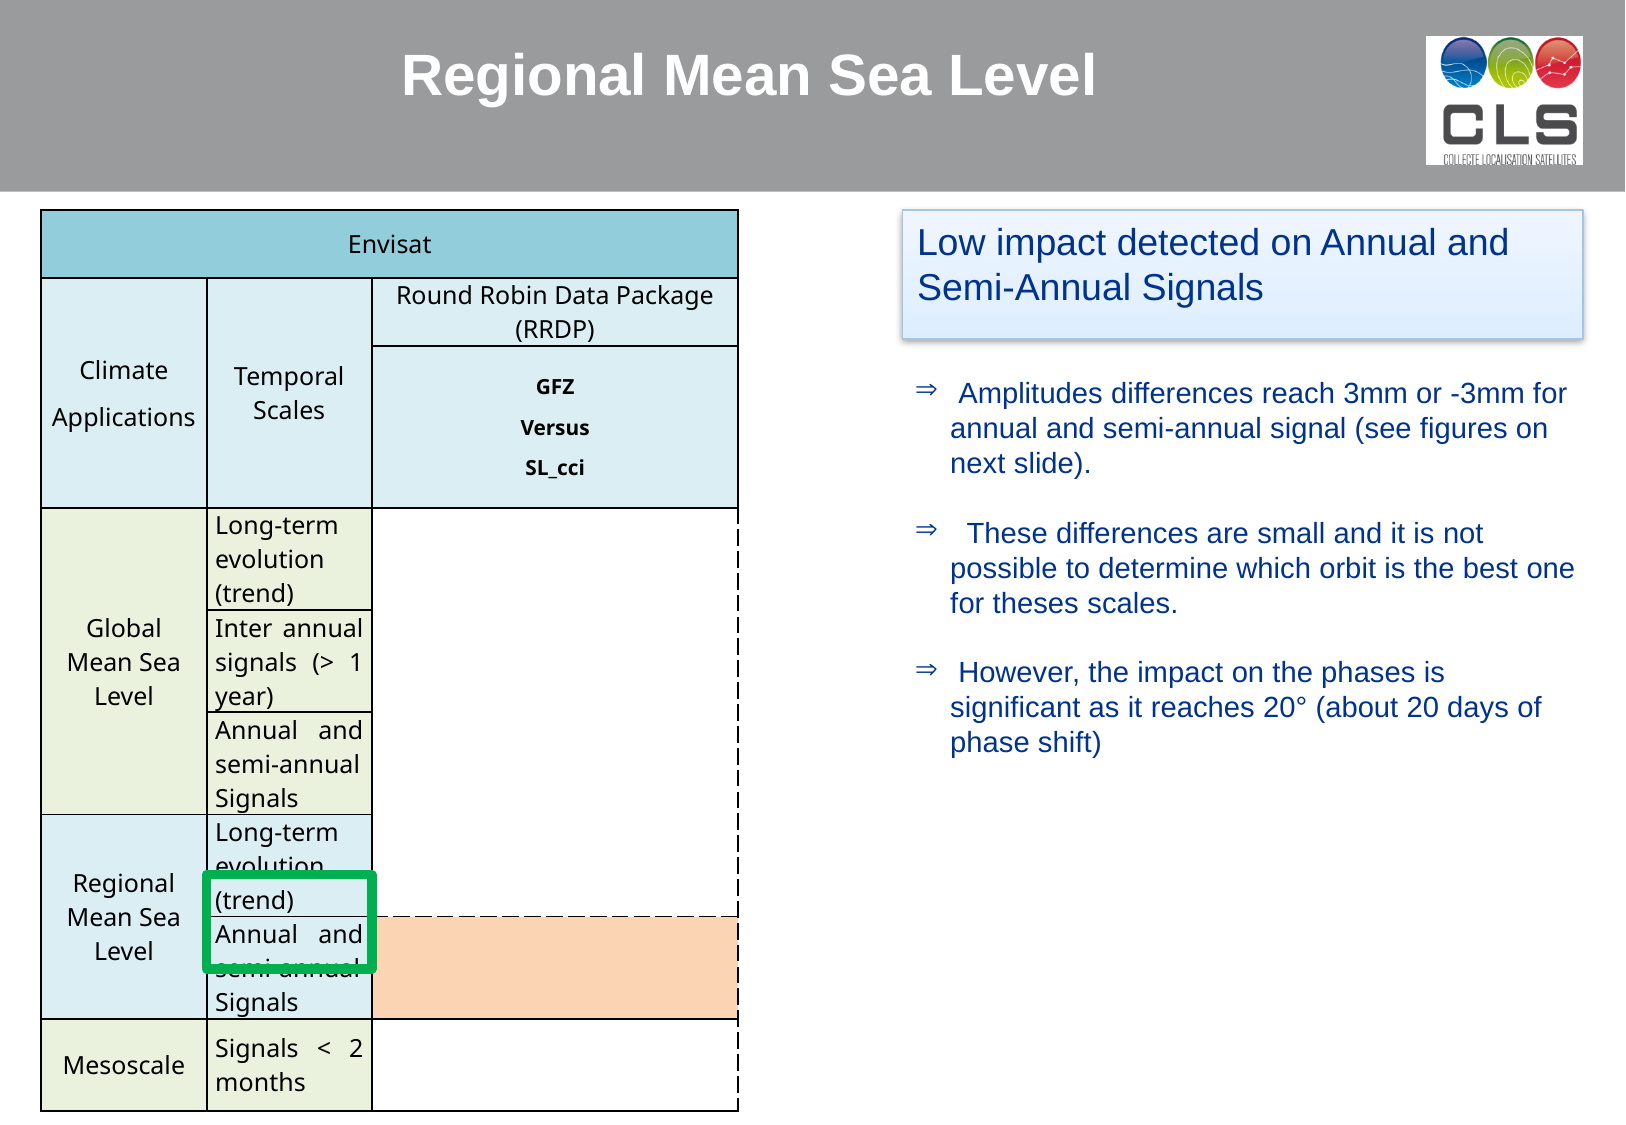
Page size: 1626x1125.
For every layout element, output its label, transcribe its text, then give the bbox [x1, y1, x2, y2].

table_cell Long-term evolution (trend) [208, 815, 371, 873]
table_cell [373, 509, 738, 917]
table_cell Signals < 2 months [208, 1020, 371, 1110]
table_cell Annual and semi-annual Signals [208, 971, 371, 1018]
picture [1426, 36, 1583, 165]
table_cell [373, 917, 738, 1018]
table_cell [373, 1020, 738, 1110]
text_box [204, 873, 374, 971]
table_cell Climate Applications [42, 279, 206, 507]
table_cell Annual and semi-annual Signals [208, 713, 371, 814]
table_cell Long-term evolution (trend) [208, 509, 371, 609]
text_box Amplitudes differences reach 3mm or -3mm for annual and semi-annual signal (see figures on next slide). These differences are small and it is not possible to determine which orbit is the best one for theses scales. However, the impact on the phases is significant as it reaches 20° (about 20 days of phase shift) [899, 366, 1591, 836]
text_box Regional Mean Sea Level [386, 40, 1162, 119]
table_cell Round Robin Data Package (RRDP) [373, 279, 737, 345]
table_cell Regional Mean Sea Level [42, 815, 206, 1018]
table_cell Inter annual signals (> 1 year) [208, 611, 371, 711]
table_cell Global Mean Sea Level [42, 509, 206, 814]
table_cell GFZ Versus SL_cci [373, 347, 737, 507]
table_cell Temporal Scales [208, 279, 371, 507]
table_header Envisat [42, 211, 737, 277]
table_cell Mesoscale [42, 1020, 206, 1110]
text_box Low impact detected on Annual and Semi-Annual Signals [902, 209, 1584, 340]
